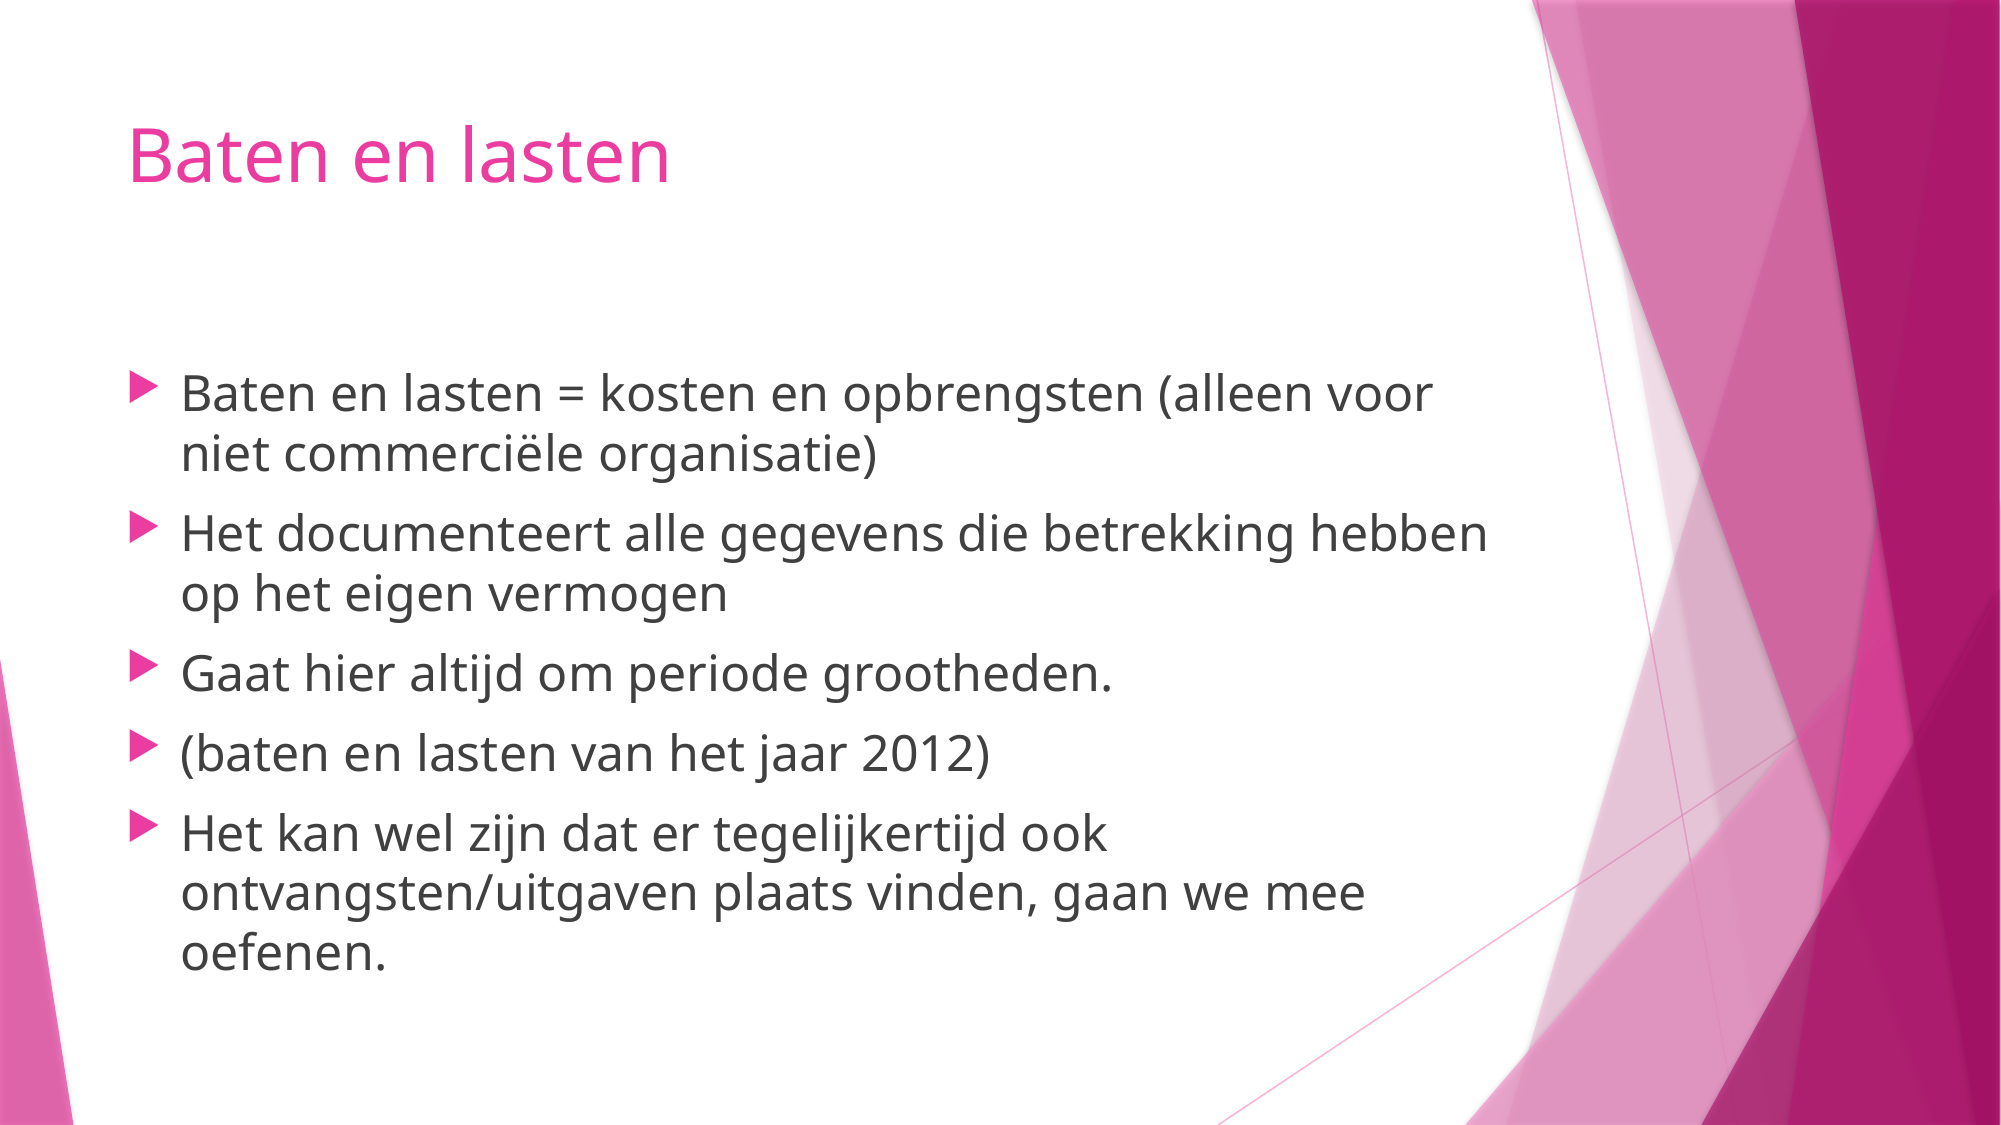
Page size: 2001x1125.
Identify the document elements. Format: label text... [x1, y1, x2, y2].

title Baten en lasten [111, 99, 1522, 317]
list Baten en lasten = kosten en opbrengsten (alleen voor niet commerciële organisatie) Het documenteert alle gegevens die betrekking hebben op het eigen vermogen Gaat hier altijd om periode grootheden. (baten en lasten van het jaar 2012) Het kan wel zijn dat er tegelijkertijd ook ontvangsten/uitgaven plaats vinden, gaan we mee oefenen. [111, 354, 1522, 992]
